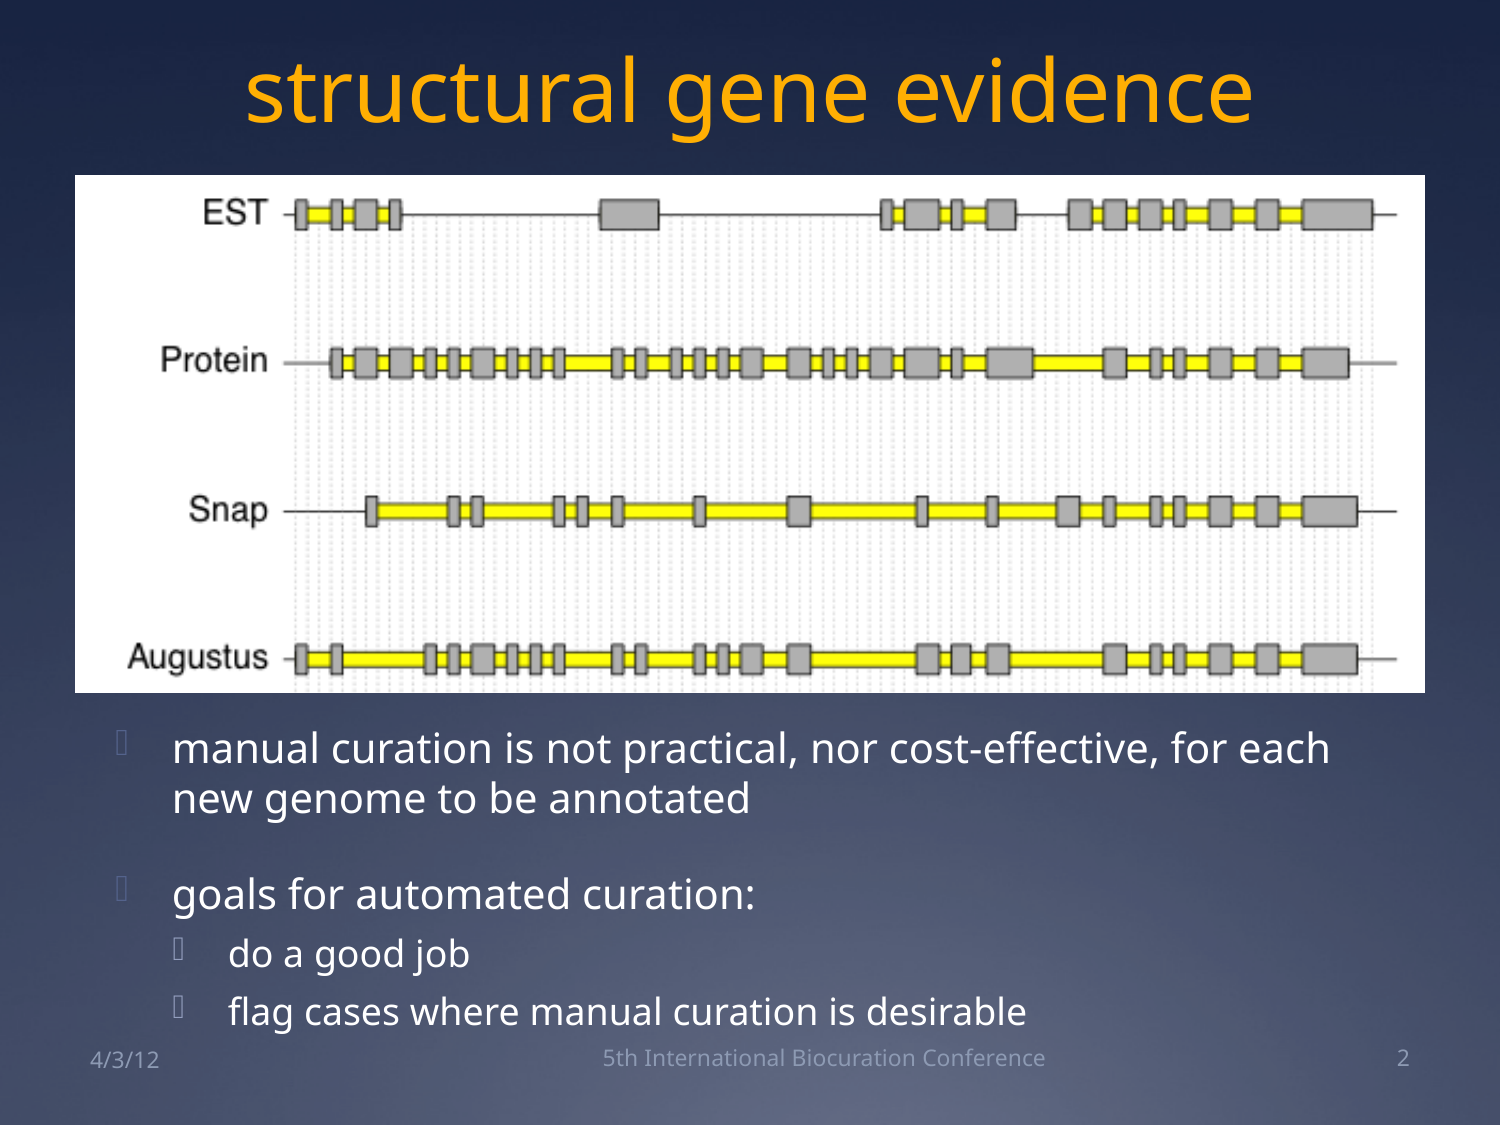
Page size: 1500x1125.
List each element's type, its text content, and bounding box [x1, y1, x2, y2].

slide_number 2 [1325, 1029, 1425, 1090]
footer 5th International Biocuration Conference [361, 1029, 1288, 1090]
picture [73, 174, 1426, 694]
title structural gene evidence [100, 27, 1400, 158]
list manual curation is not practical, nor cost-effective, for each new genome to be annotated goals for automated curation: do a good job flag cases where manual curation is desirable [100, 721, 1400, 1065]
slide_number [75, 1029, 338, 1090]
